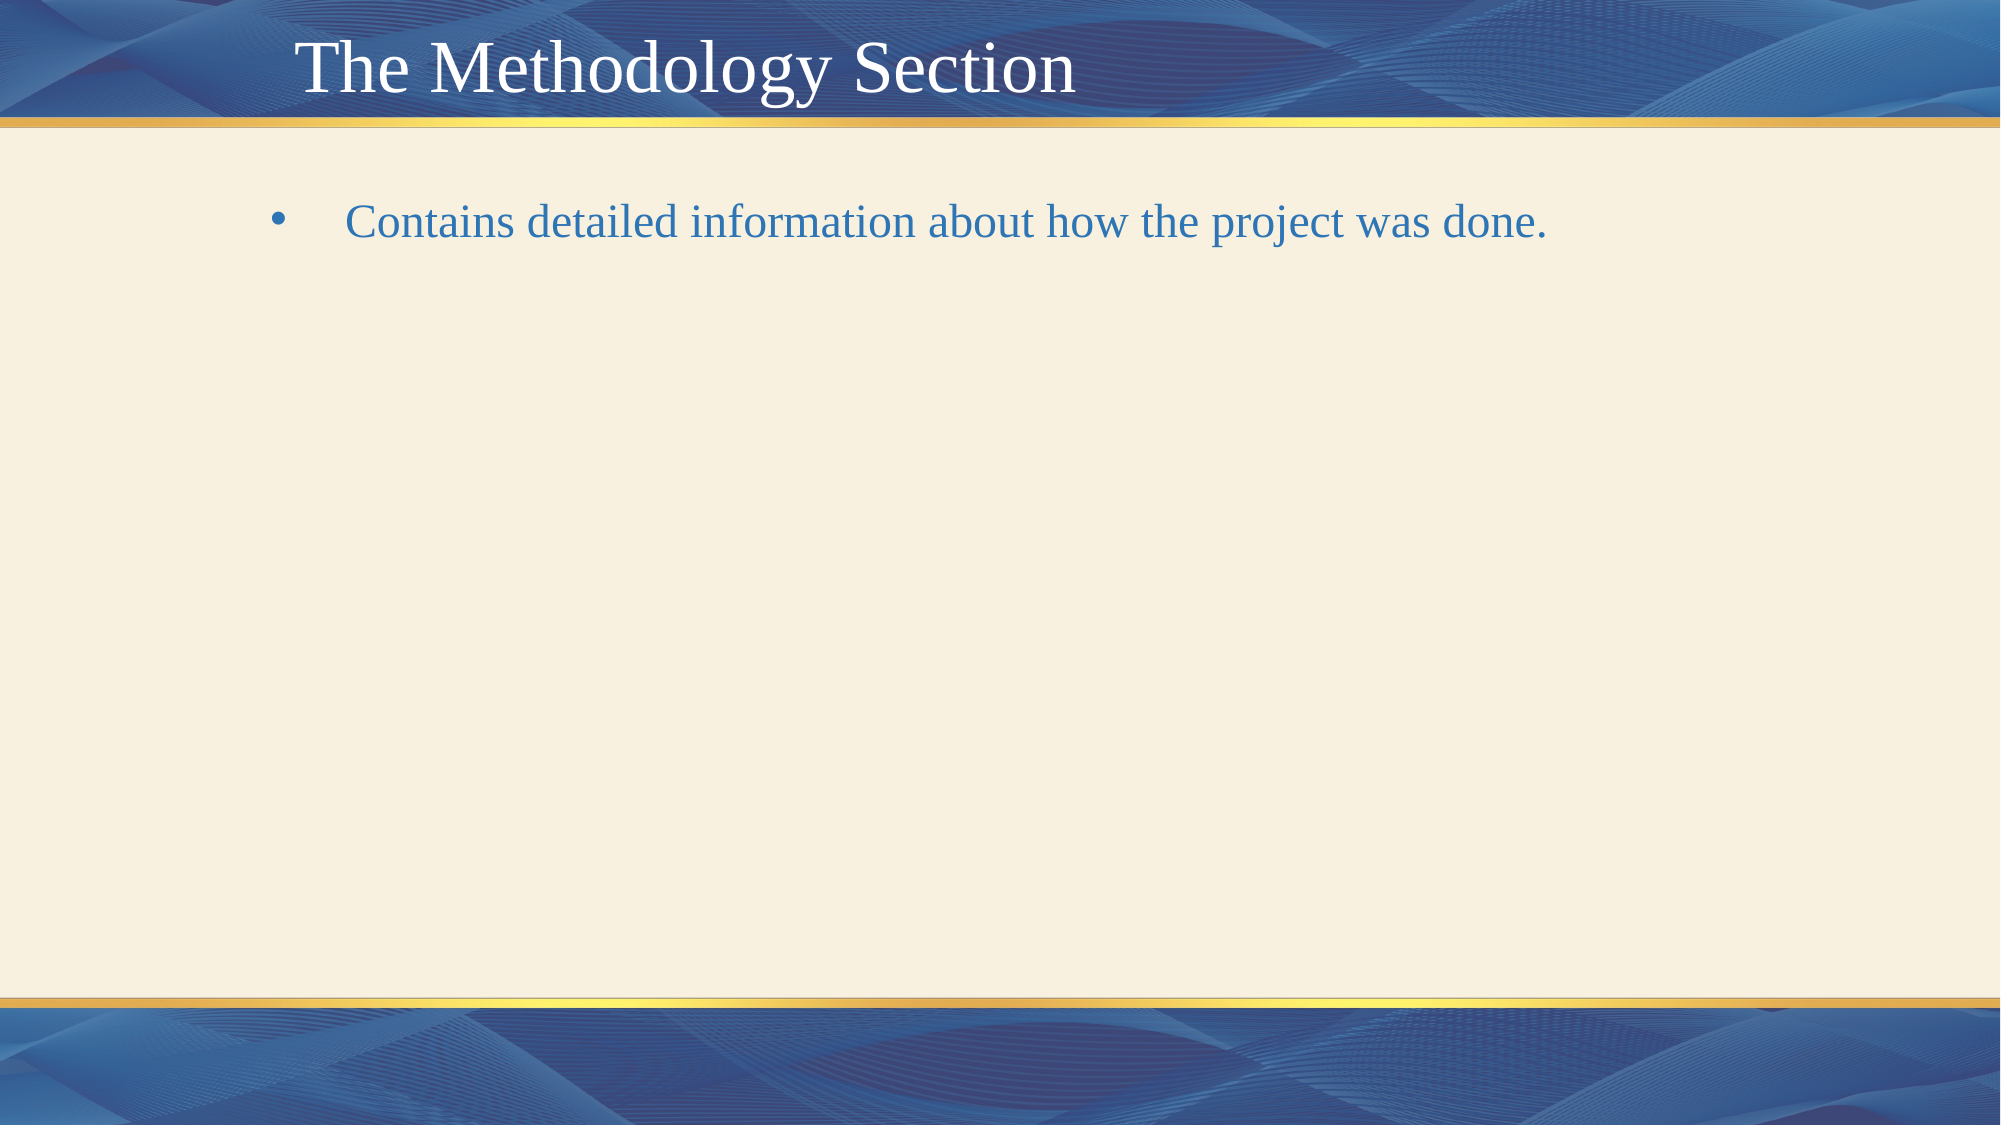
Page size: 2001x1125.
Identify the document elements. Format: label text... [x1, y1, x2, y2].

list Contains detailed information about how the project was done. [244, 193, 1595, 944]
picture [0, 0, 2001, 1125]
title The Methodology Section [279, 0, 1630, 138]
